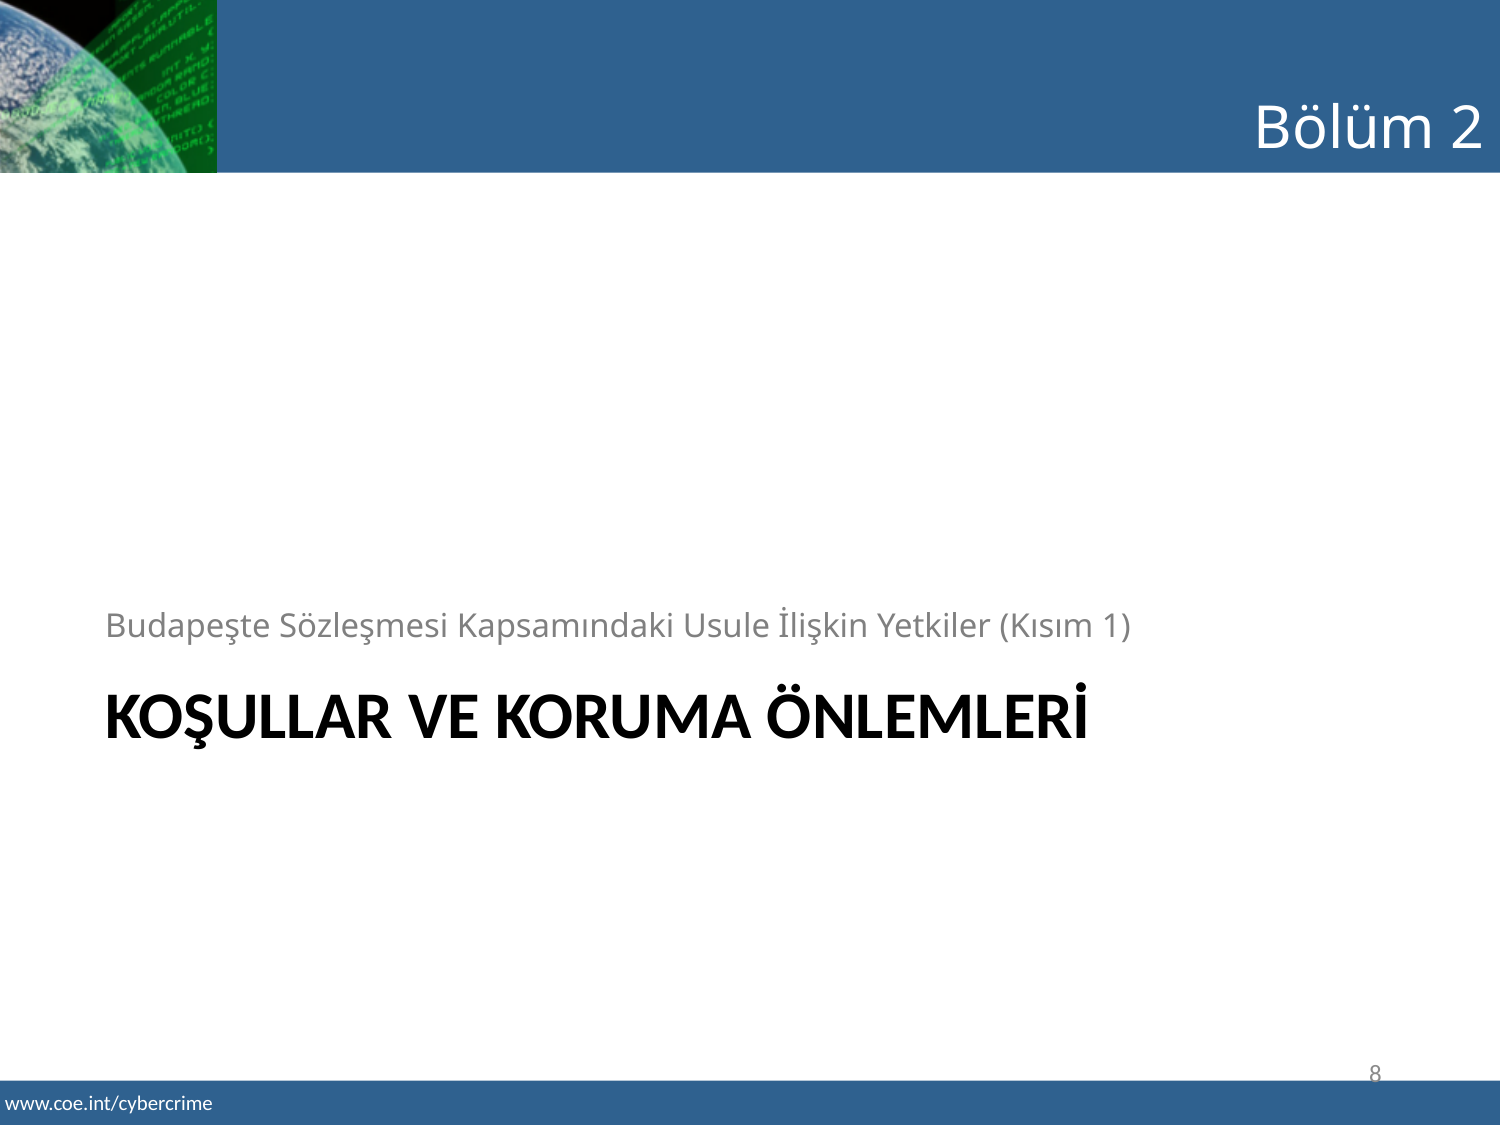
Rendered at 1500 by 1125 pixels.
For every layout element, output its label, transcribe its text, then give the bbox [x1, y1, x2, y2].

slide_number 8 [1059, 1042, 1397, 1103]
picture [0, 0, 217, 173]
list Bölüm 2 [461, 0, 1500, 170]
title Koşullar ve koruma önlemleri [90, 674, 1385, 920]
list Budapeşte Sözleşmesi Kapsamındaki Usule İlişkin Yetkiler (Kısım 1) [90, 601, 1385, 674]
